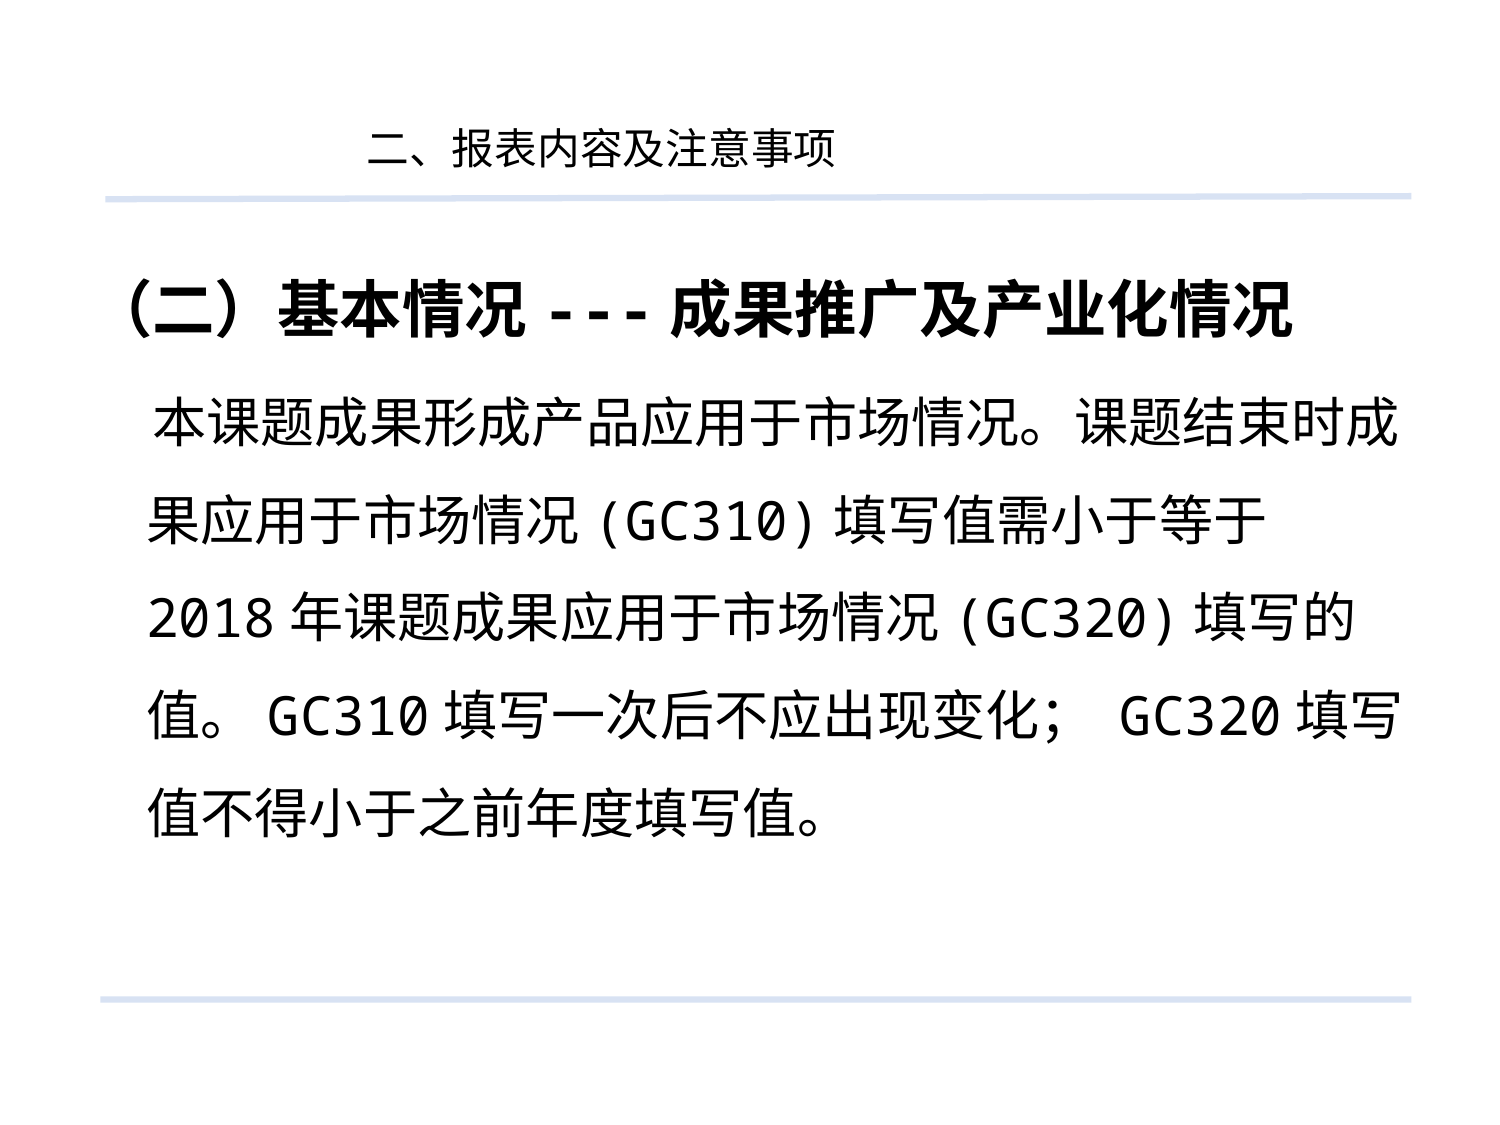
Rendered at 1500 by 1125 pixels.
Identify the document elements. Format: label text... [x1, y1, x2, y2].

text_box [105, 195, 1412, 200]
title 二、报表内容及注意事项 [75, 113, 1128, 233]
list （二）基本情况---成果推广及产业化情况 本课题成果形成产品应用于市场情况。课题结束时成果应用于市场情况(GC310)填写值需小于等于2018年课题成果应用于市场情况(GC320)填写的值。GC310填写一次后不应出现变化； GC320填写值不得小于之前年度填写值。 [75, 262, 1425, 1005]
